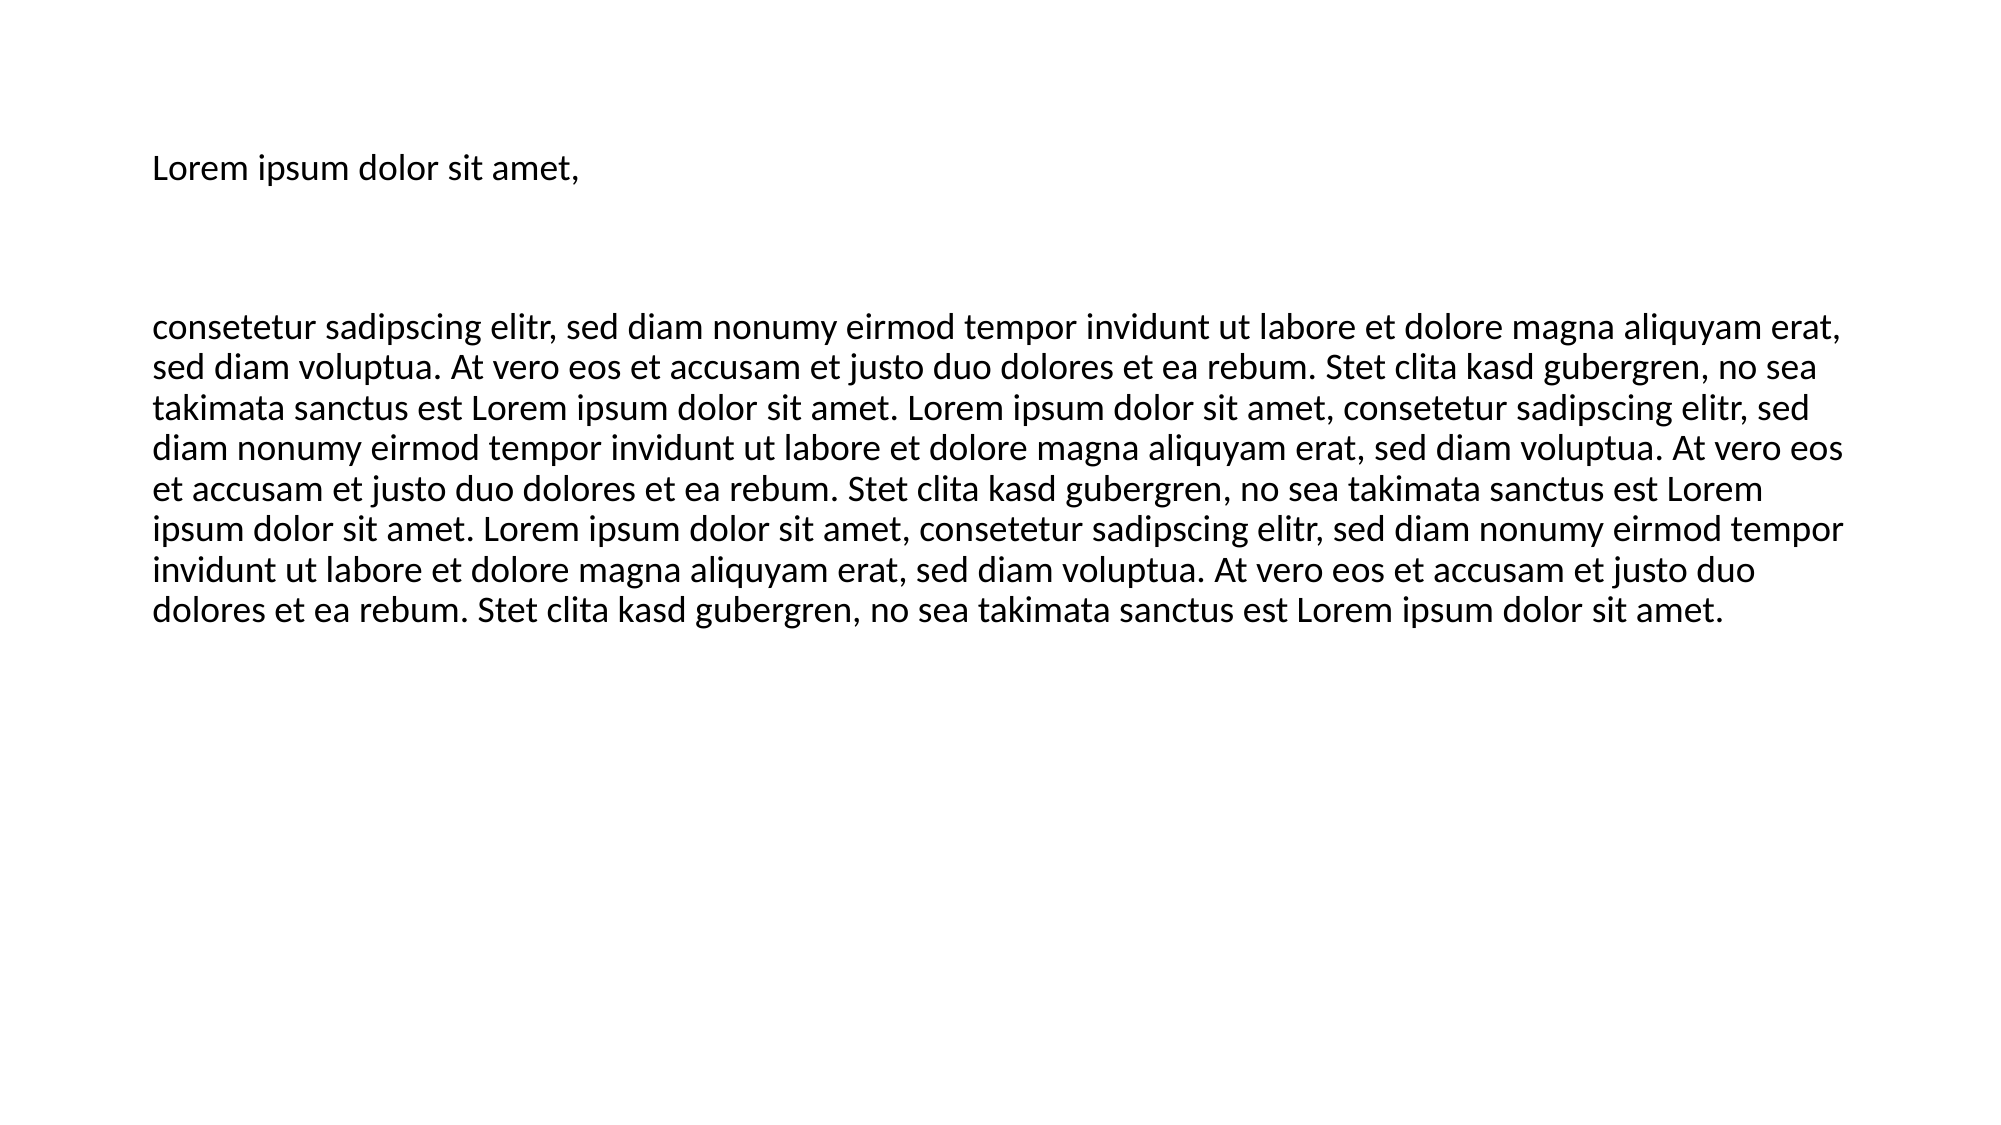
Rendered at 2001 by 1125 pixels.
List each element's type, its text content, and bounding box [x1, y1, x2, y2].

title Lorem ipsum dolor sit amet, [137, 59, 1863, 278]
list consetetur sadipscing elitr, sed diam nonumy eirmod tempor invidunt ut labore et dolore magna aliquyam erat, sed diam voluptua. At vero eos et accusam et justo duo dolores et ea rebum. Stet clita kasd gubergren, no sea takimata sanctus est Lorem ipsum dolor sit amet. Lorem ipsum dolor sit amet, consetetur sadipscing elitr, sed diam nonumy eirmod tempor invidunt ut labore et dolore magna aliquyam erat, sed diam voluptua. At vero eos et accusam et justo duo dolores et ea rebum. Stet clita kasd gubergren, no sea takimata sanctus est Lorem ipsum dolor sit amet. Lorem ipsum dolor sit amet, consetetur sadipscing elitr, sed diam nonumy eirmod tempor invidunt ut labore et dolore magna aliquyam erat, sed diam voluptua. At vero eos et accusam et justo duo dolores et ea rebum. Stet clita kasd gubergren, no sea takimata sanctus est Lorem ipsum dolor sit amet. [137, 299, 1863, 1014]
